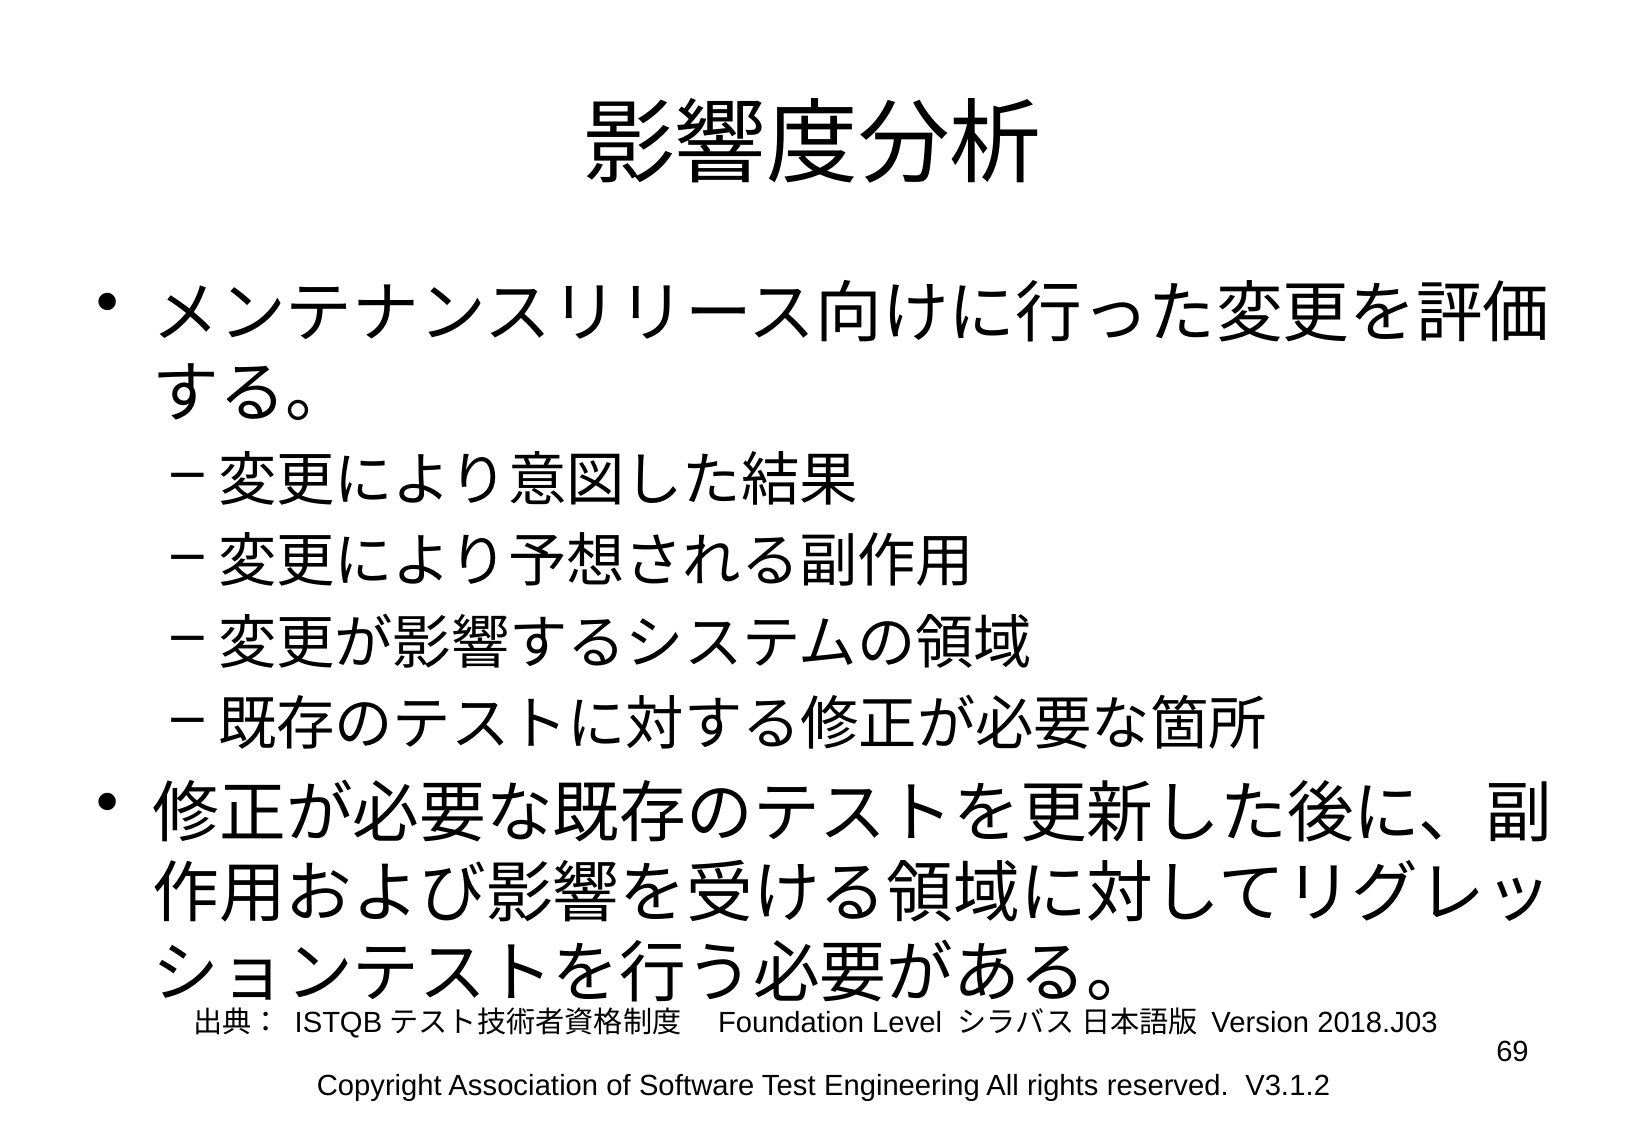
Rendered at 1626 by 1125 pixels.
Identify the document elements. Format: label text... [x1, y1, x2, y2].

text_box 出典： ISTQBテスト技術者資格制度 Foundation Level シラバス 日本語版 Version 2018.J03 [51, 996, 1580, 1046]
footer Copyright Association of Software Test Engineering All rights reserved. V3.1.2 [233, 1058, 1416, 1103]
title 影響度分析 [80, 44, 1544, 233]
slide_number 69 [1164, 1046, 1544, 1103]
list メンテナンスリリース向けに行った変更を評価する。 変更により意図した結果 変更により予想される副作用 変更が影響するシステムの領域 既存のテストに対する修正が必要な箇所 修正が必要な既存のテストを更新した後に、副作用および影響を受ける領域に対してリグレッションテストを行う必要がある。 [80, 262, 1605, 1006]
